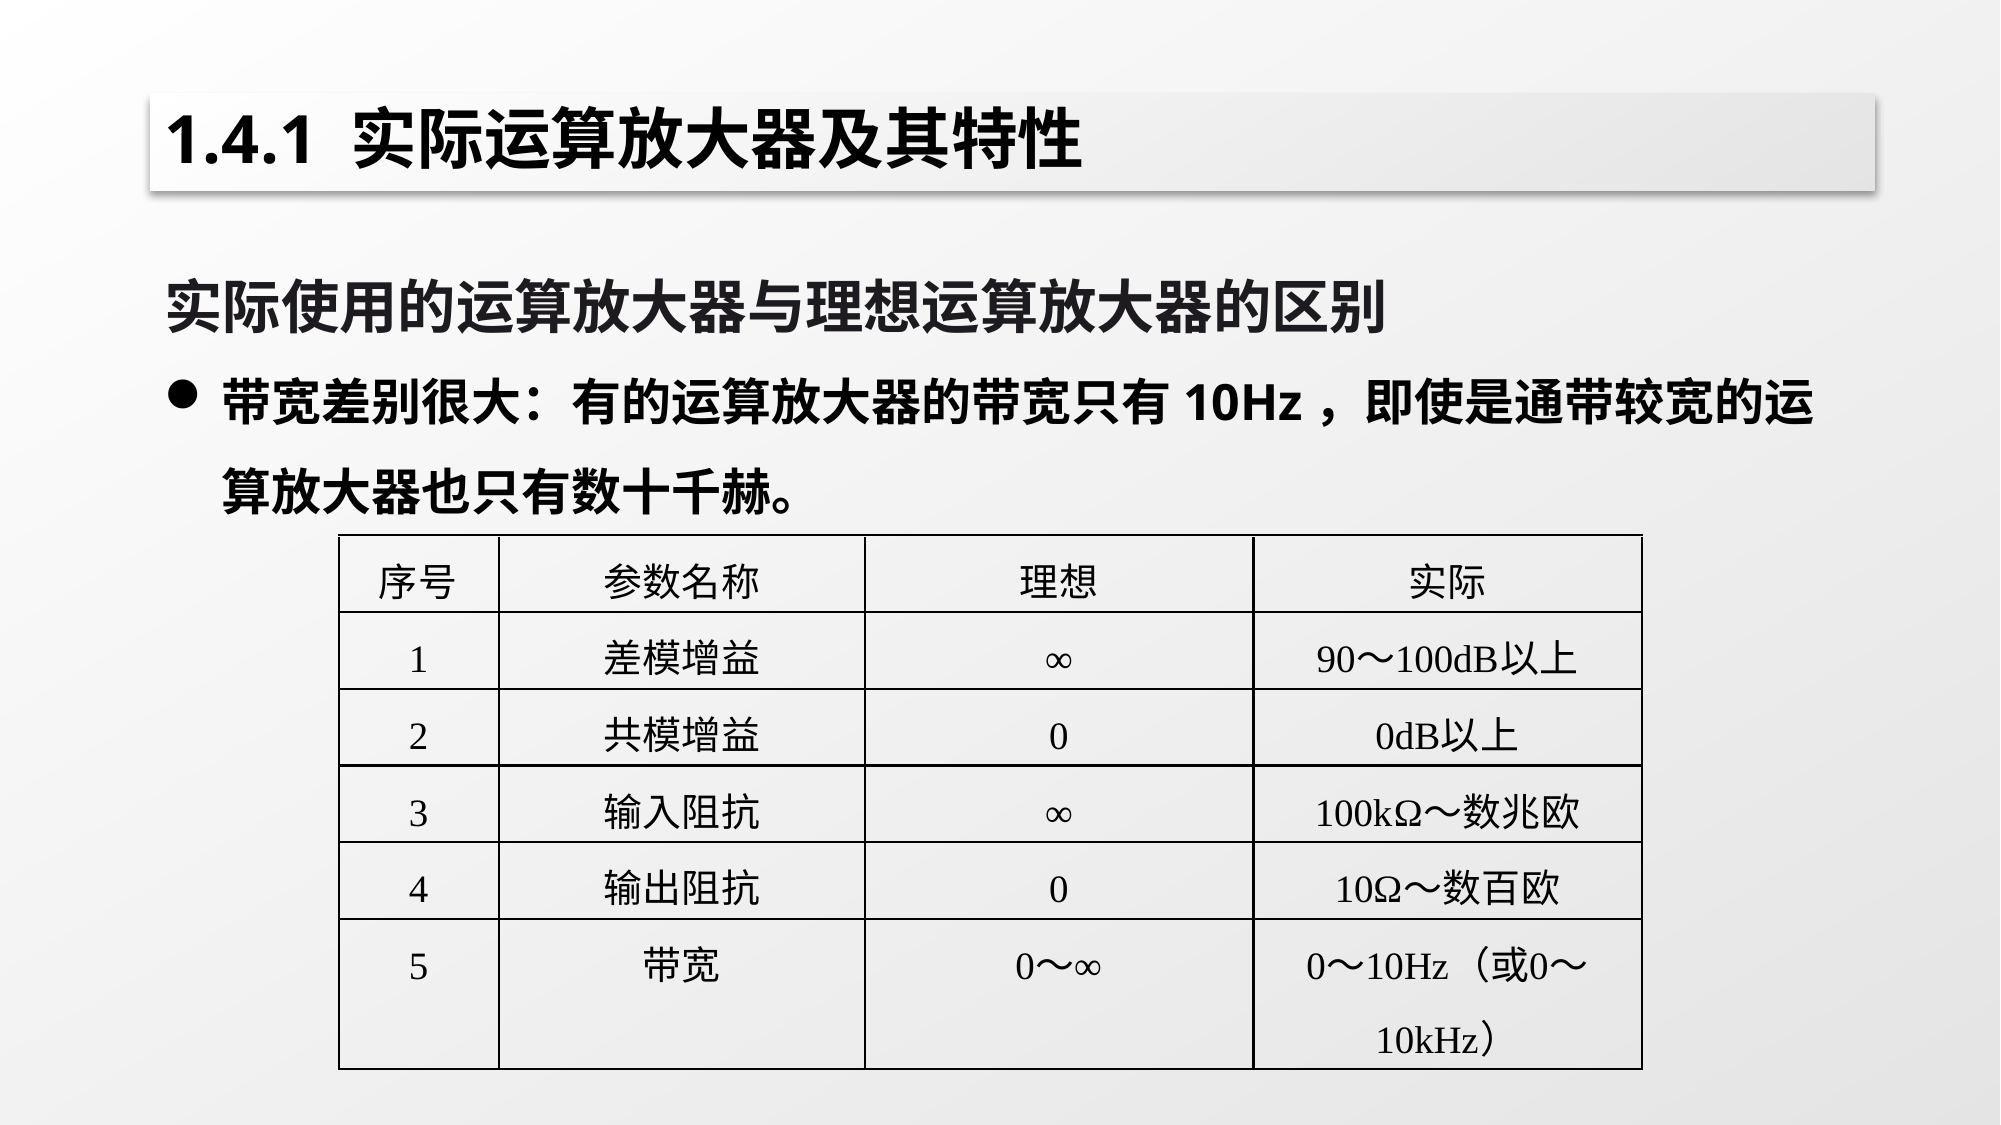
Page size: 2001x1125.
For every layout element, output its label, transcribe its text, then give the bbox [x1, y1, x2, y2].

title 1.4.1 实际运算放大器及其特性 [149, 93, 1875, 191]
picture [297, 534, 1647, 1125]
list 实际使用的运算放大器与理想运算放大器的区别 带宽差别很大：有的运算放大器的带宽只有10Hz，即使是通带较宽的运算放大器也只有数十千赫。 [149, 228, 1875, 1051]
